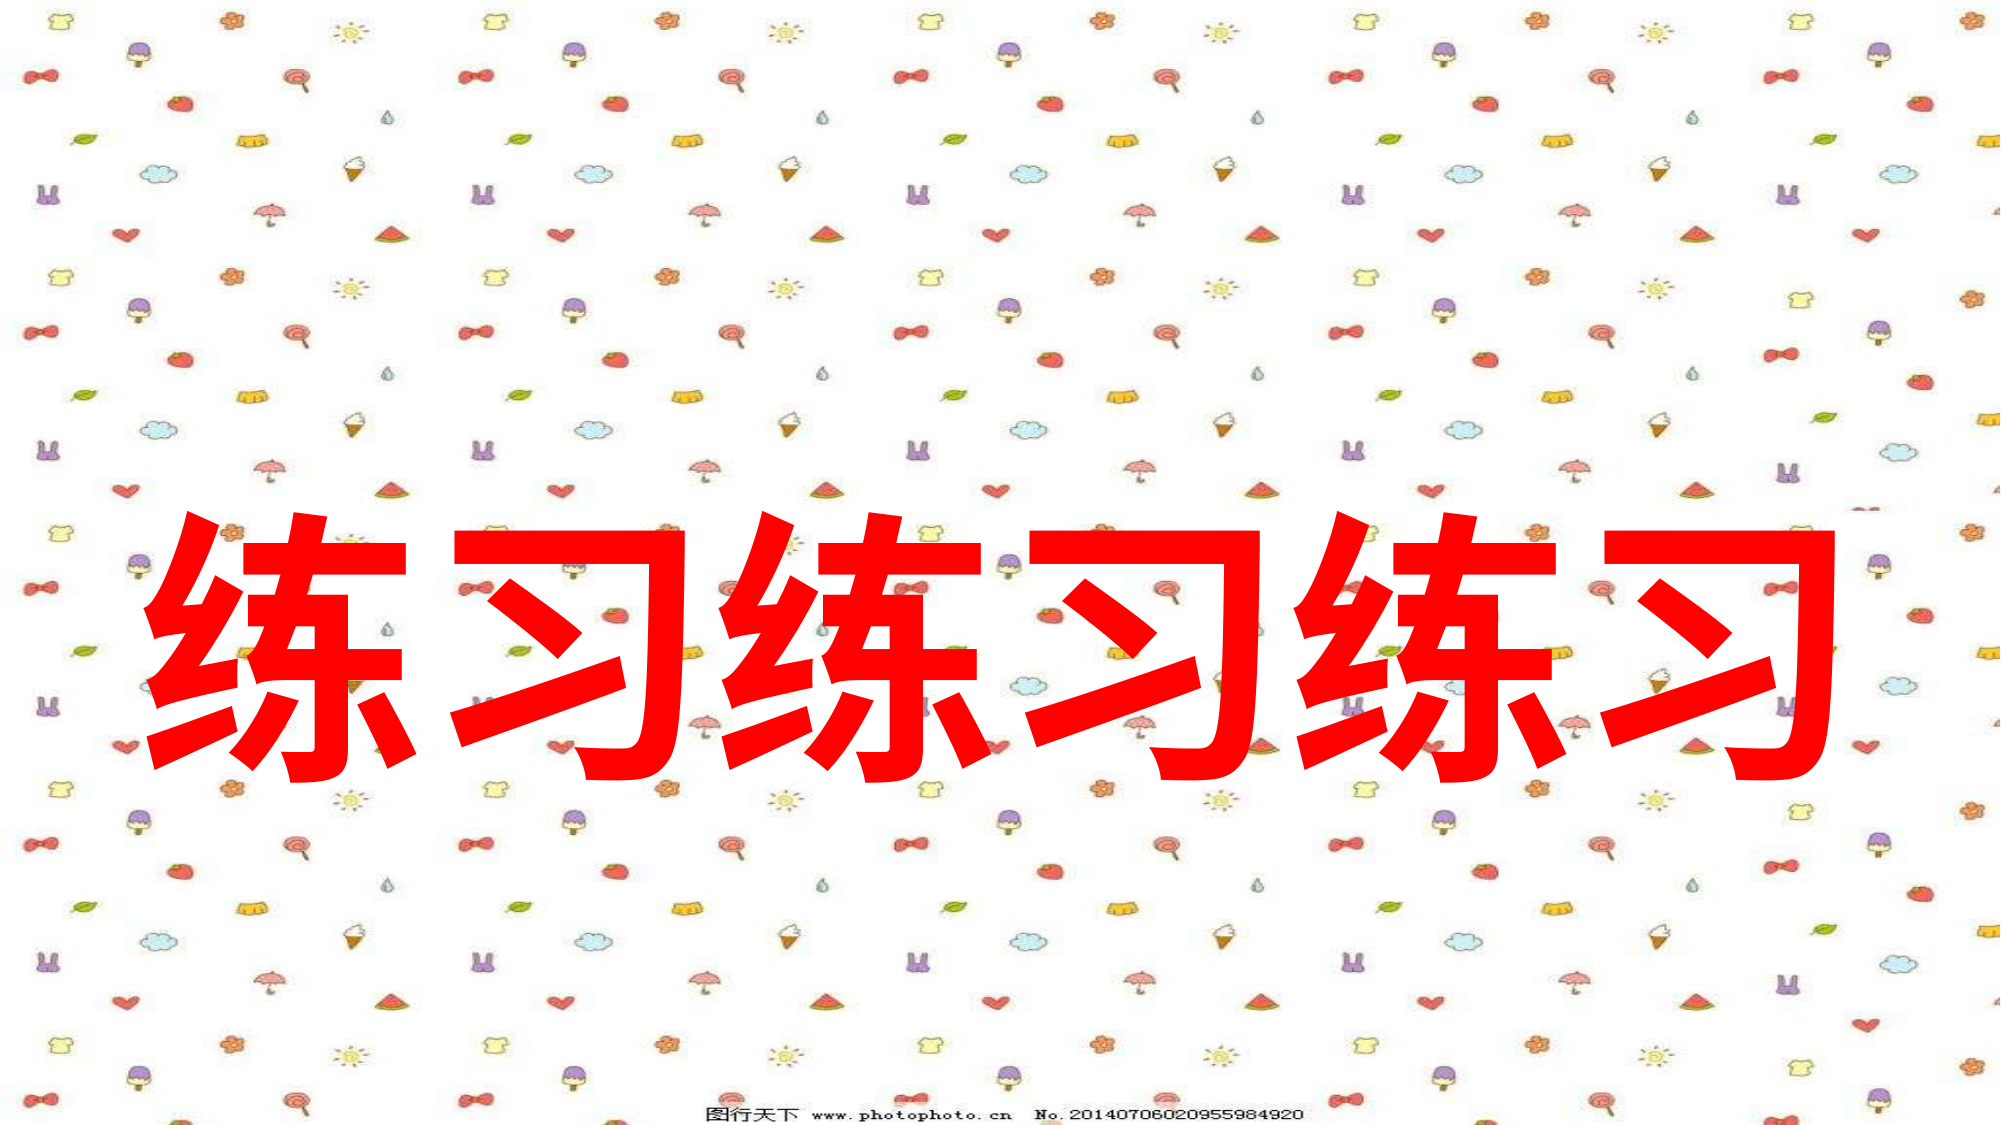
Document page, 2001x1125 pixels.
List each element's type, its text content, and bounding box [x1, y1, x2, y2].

picture [0, 0, 2001, 1125]
text_box 练习练习练习 [122, 464, 1878, 824]
